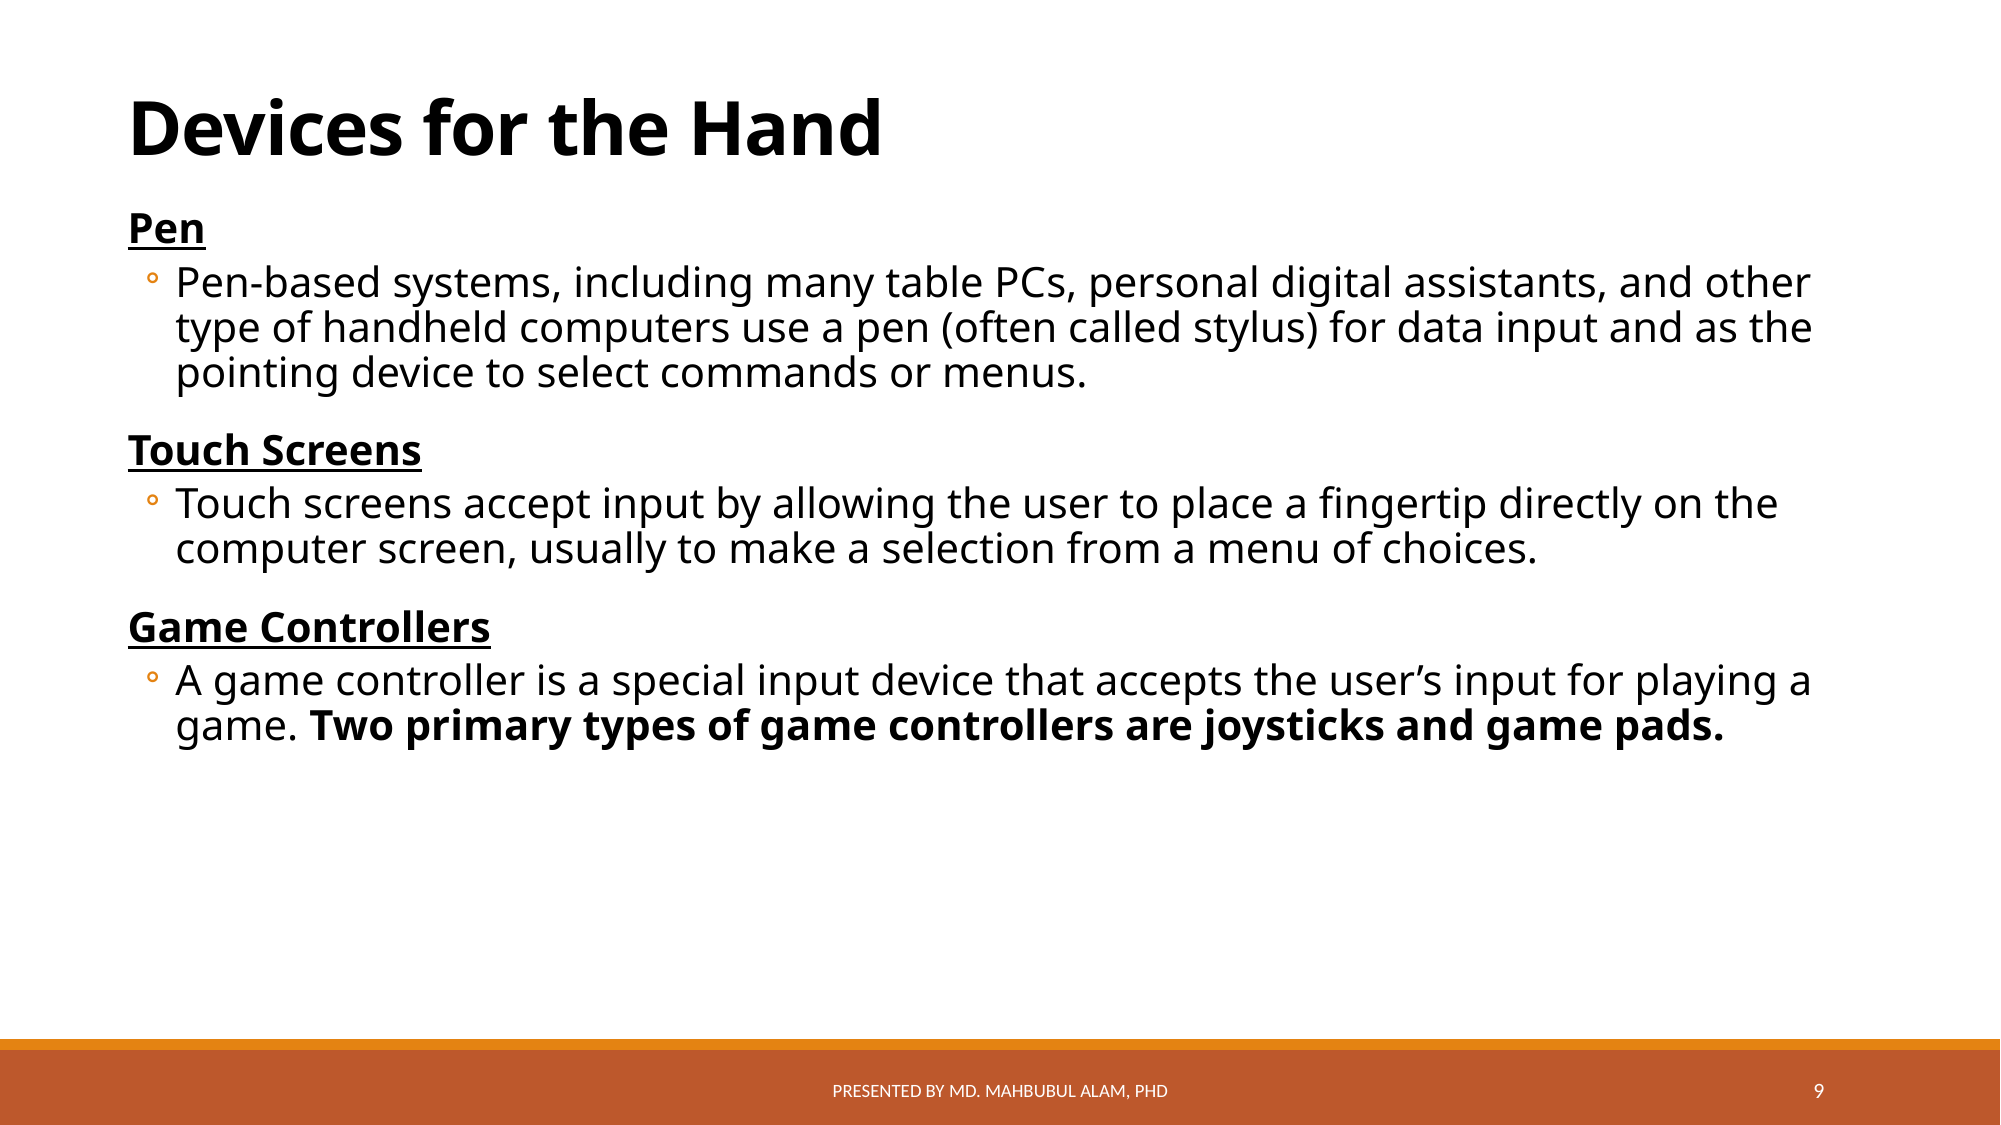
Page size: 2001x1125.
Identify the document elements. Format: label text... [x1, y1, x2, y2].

list Pen Pen-based systems, including many table PCs, personal digital assistants, and other type of handheld computers use a pen (often called stylus) for data input and as the pointing device to select commands or menus. Touch Screens Touch screens accept input by allowing the user to place a fingertip directly on the computer screen, usually to make a selection from a menu of choices. Game Controllers A game controller is a special input device that accepts the user’s input for playing a game. Two primary types of game controllers are joysticks and game pads. [112, 200, 1875, 988]
slide_number 9 [1624, 1059, 1840, 1120]
footer Presented by Md. Mahbubul Alam, PhD [604, 1059, 1396, 1120]
title Devices for the Hand [112, 62, 1830, 178]
